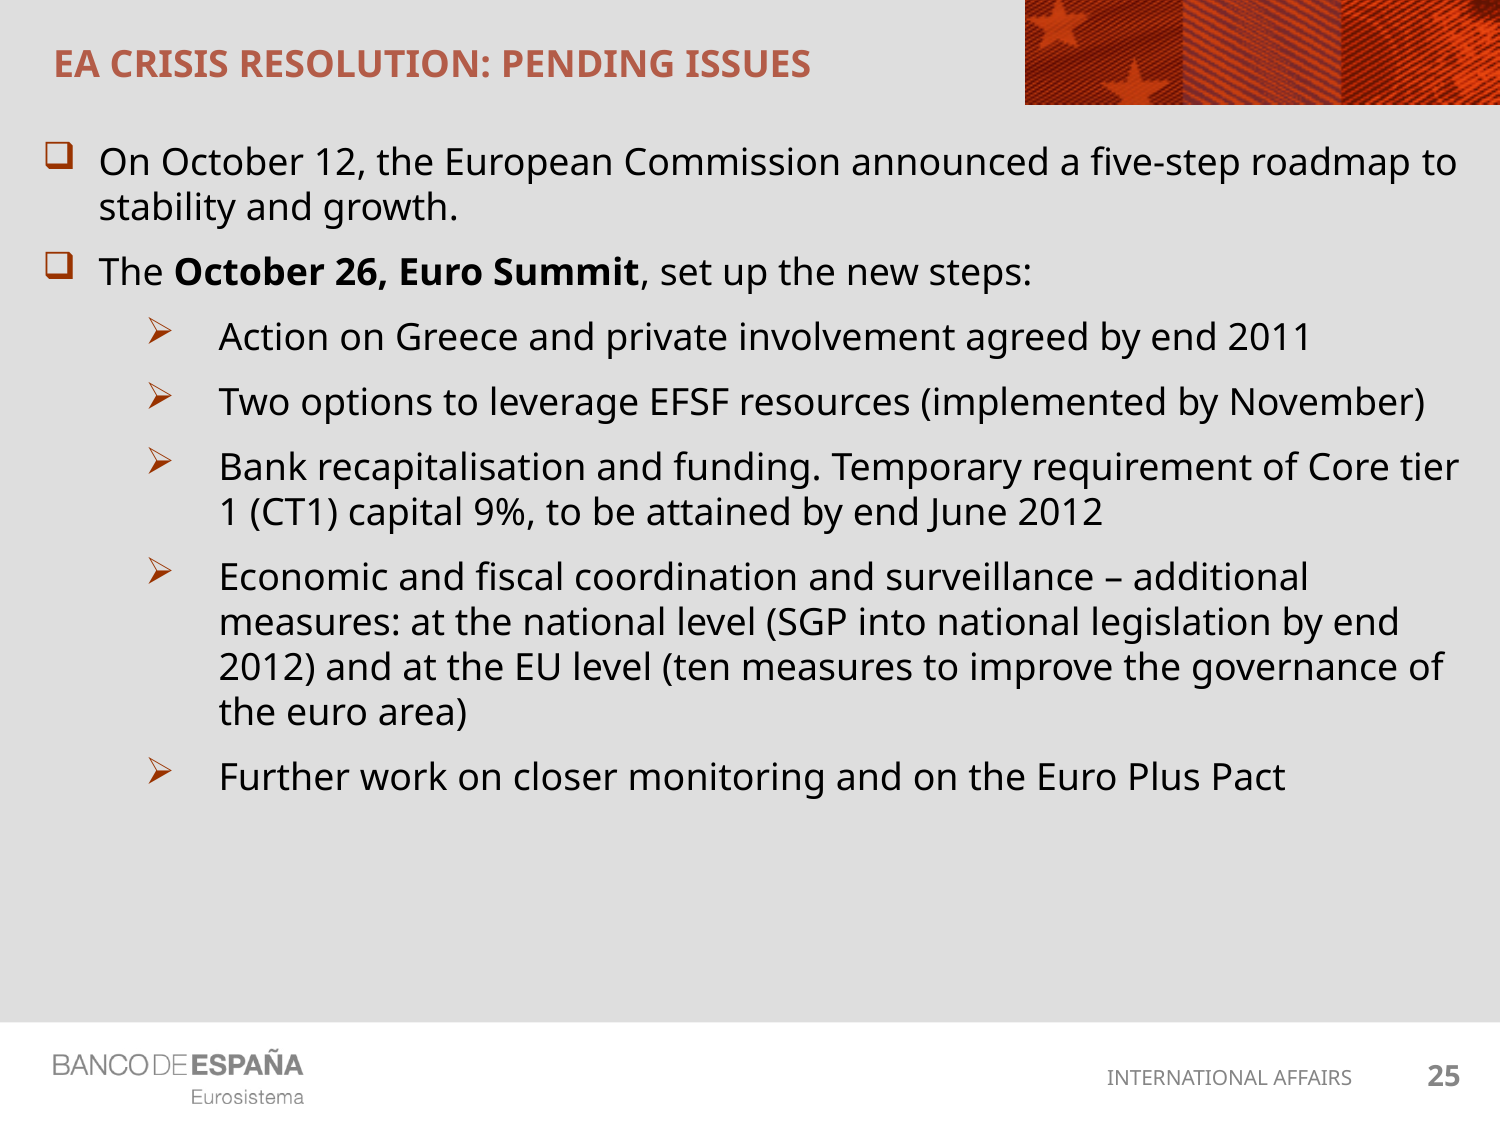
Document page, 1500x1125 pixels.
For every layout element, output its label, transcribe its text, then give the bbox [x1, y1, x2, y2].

title EA CRISIS RESOLUTION: PENDING ISSUES [37, 17, 1011, 107]
picture [53, 1048, 304, 1104]
slide_number 25 [1390, 1049, 1477, 1104]
picture [1025, 0, 1500, 105]
list On October 12, the European Commission announced a five-step roadmap to stability and growth. The October 26, Euro Summit, set up the new steps: Action on Greece and private involvement agreed by end 2011 Two options to leverage EFSF resources (implemented by November) Bank recapitalisation and funding. Temporary requirement of Core tier 1 (CT1) capital 9%, to be attained by end June 2012 Economic and fiscal coordination and surveillance – additional measures: at the national level (SGP into national legislation by end 2012) and at the EU level (ten measures to improve the governance of the euro area) Further work on closer monitoring and on the Euro Plus Pact [27, 130, 1481, 1024]
